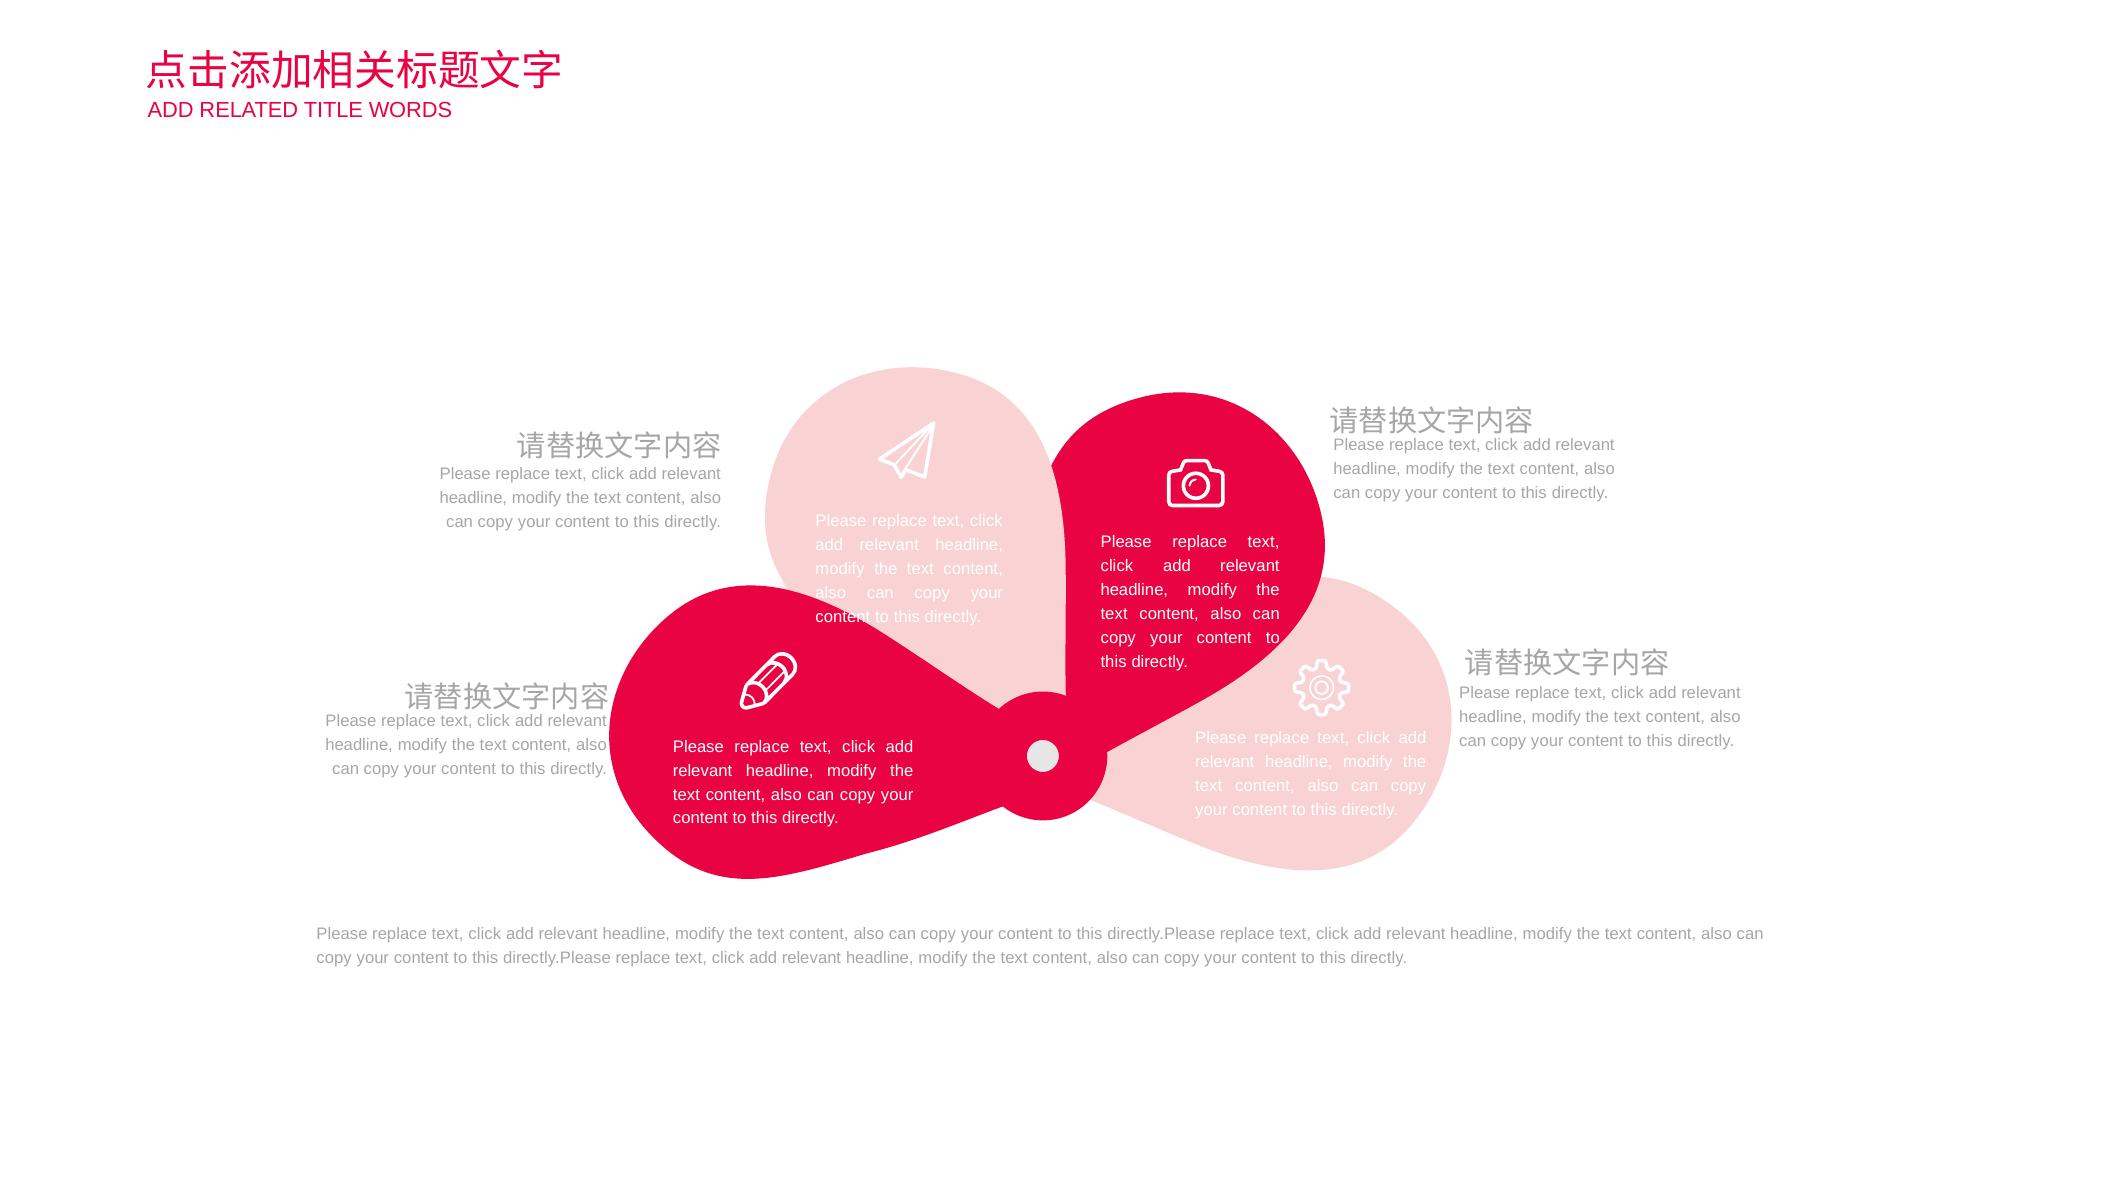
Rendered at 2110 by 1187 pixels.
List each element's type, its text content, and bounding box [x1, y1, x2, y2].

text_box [624, 373, 1442, 921]
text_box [1442, 395, 1644, 501]
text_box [1459, 637, 1771, 749]
text_box ADD RELATED TITLE WORDS [147, 96, 453, 123]
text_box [295, 671, 611, 777]
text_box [409, 420, 624, 530]
text_box 点击添加相关标题文字 [145, 43, 564, 95]
text_box Please replace text, click add relevant headline, modify the text content, also can copy your content to this directly.Please replace text, click add relevant headline, modify the text content, also can copy your content to this directly.Please replace text, click add relevant headline, modify the text content, also can copy your content to this directly. [316, 918, 1793, 967]
